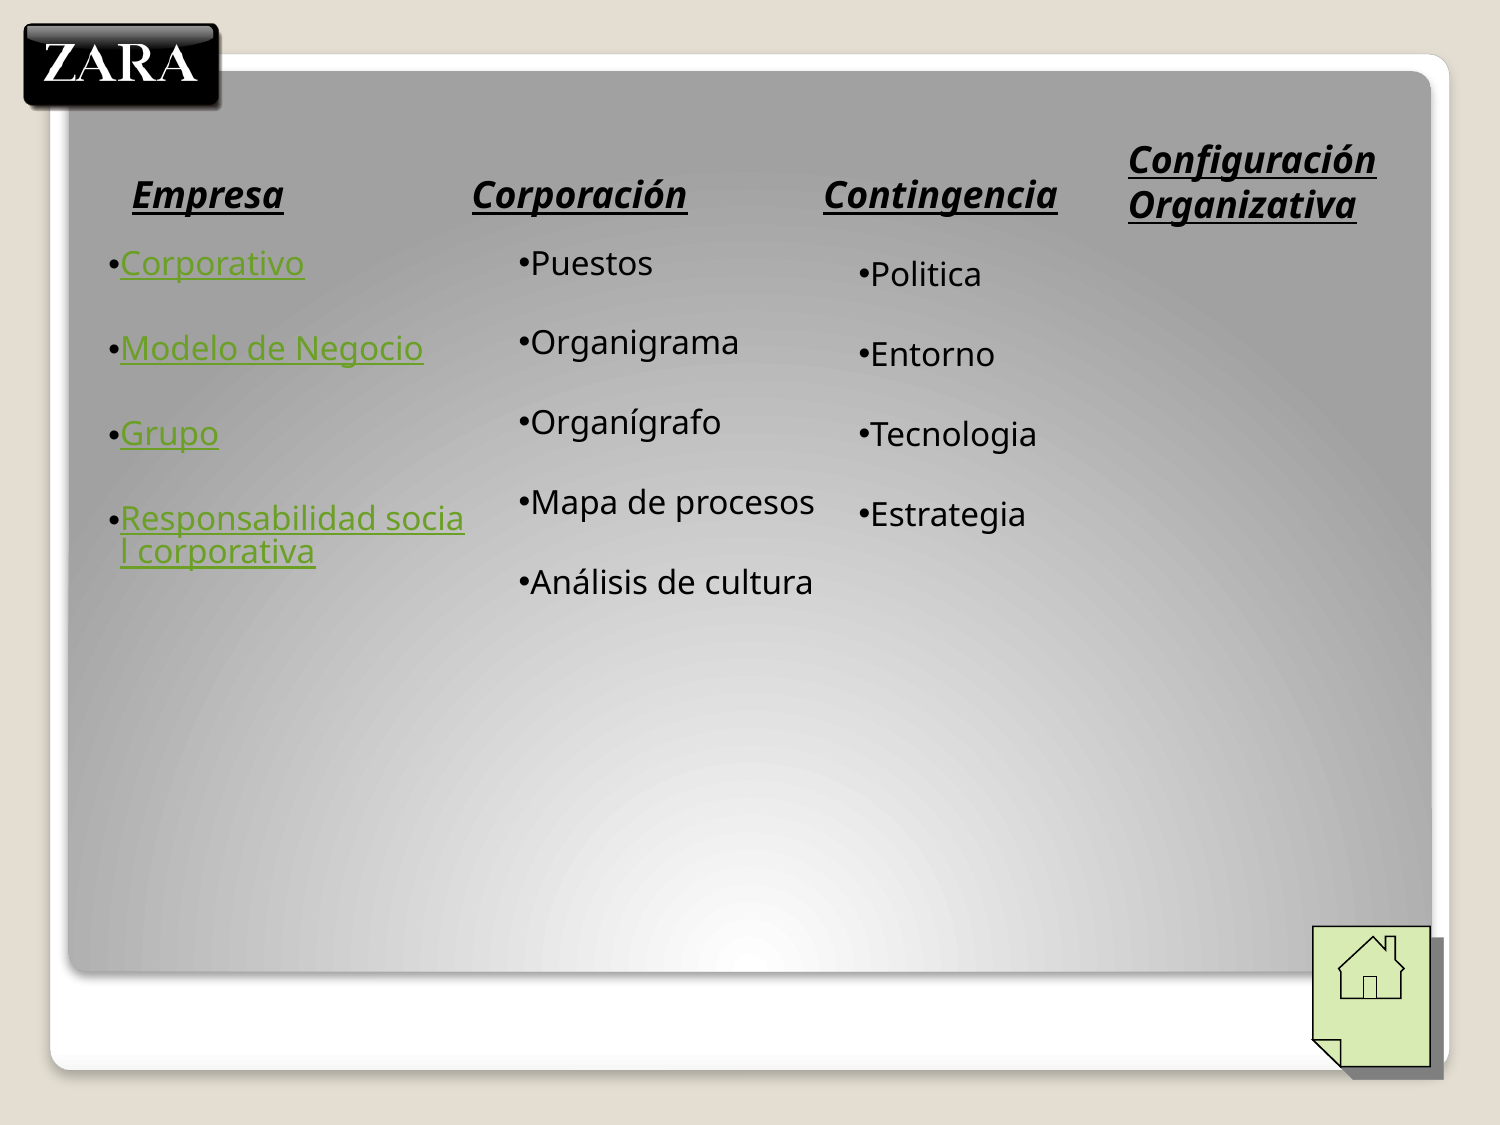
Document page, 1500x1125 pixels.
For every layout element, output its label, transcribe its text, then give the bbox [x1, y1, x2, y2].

text_box Politica Entorno Tecnologia Estrategia [843, 246, 1137, 541]
text_box [1312, 926, 1431, 1067]
text_box Puestos Organigrama Organígrafo Mapa de procesos Análisis de cultura [503, 234, 844, 609]
text_box Corporativo Modelo de Negocio Grupo Responsabilidad social corporativa [93, 234, 481, 550]
text_box Configuración Organizativa [1113, 128, 1442, 234]
text_box Corporación [456, 163, 774, 224]
text_box Empresa [117, 163, 340, 224]
text_box Contingencia [808, 163, 1113, 224]
picture [23, 23, 223, 112]
